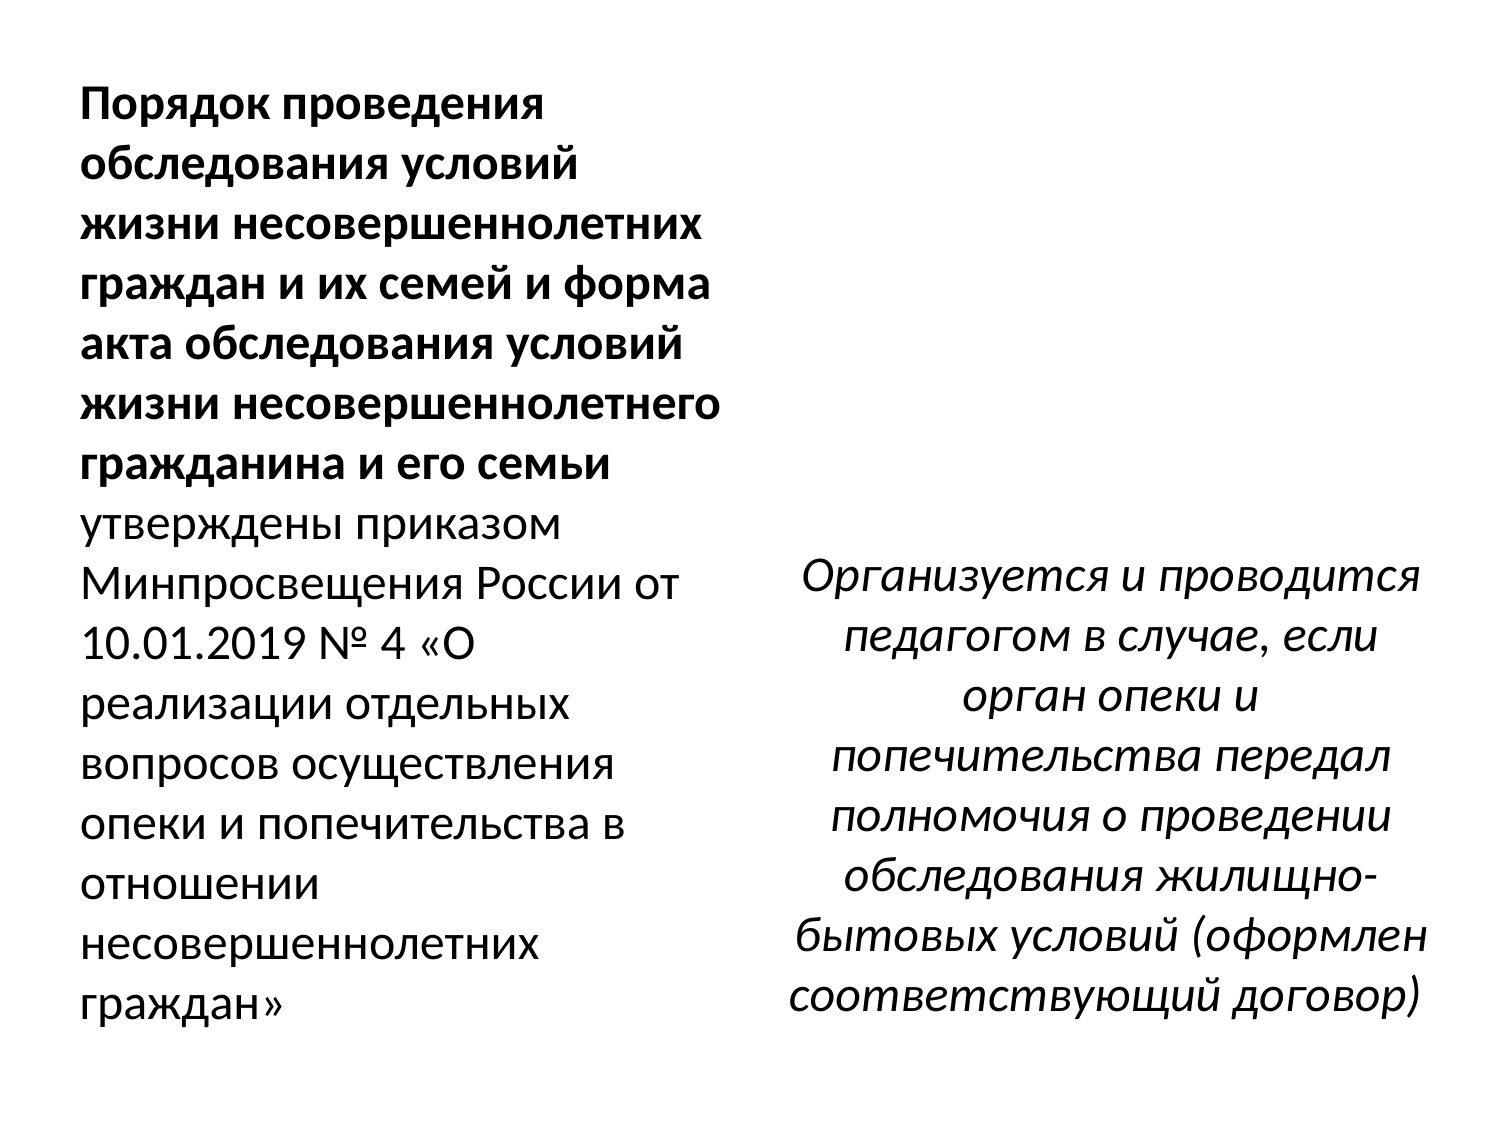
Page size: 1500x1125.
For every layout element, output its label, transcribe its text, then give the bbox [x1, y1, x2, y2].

text_box Порядок проведения обследования условий жизни несовершеннолетних граждан и их семей и форма акта обследования условий жизни несовершеннолетнего гражданина и его семьи утверждены приказом Минпросвещения России от 10.01.2019 № 4 «О реализации отдельных вопросов осуществления опеки и попечительства в отношении несовершеннолетних граждан» [64, 42, 740, 1057]
title Организуется и проводится педагогом в случае, если орган опеки и попечительства передал полномочия о проведении обследования жилищно-бытовых условий (оформлен соответствующий договор) [773, 503, 1449, 1059]
